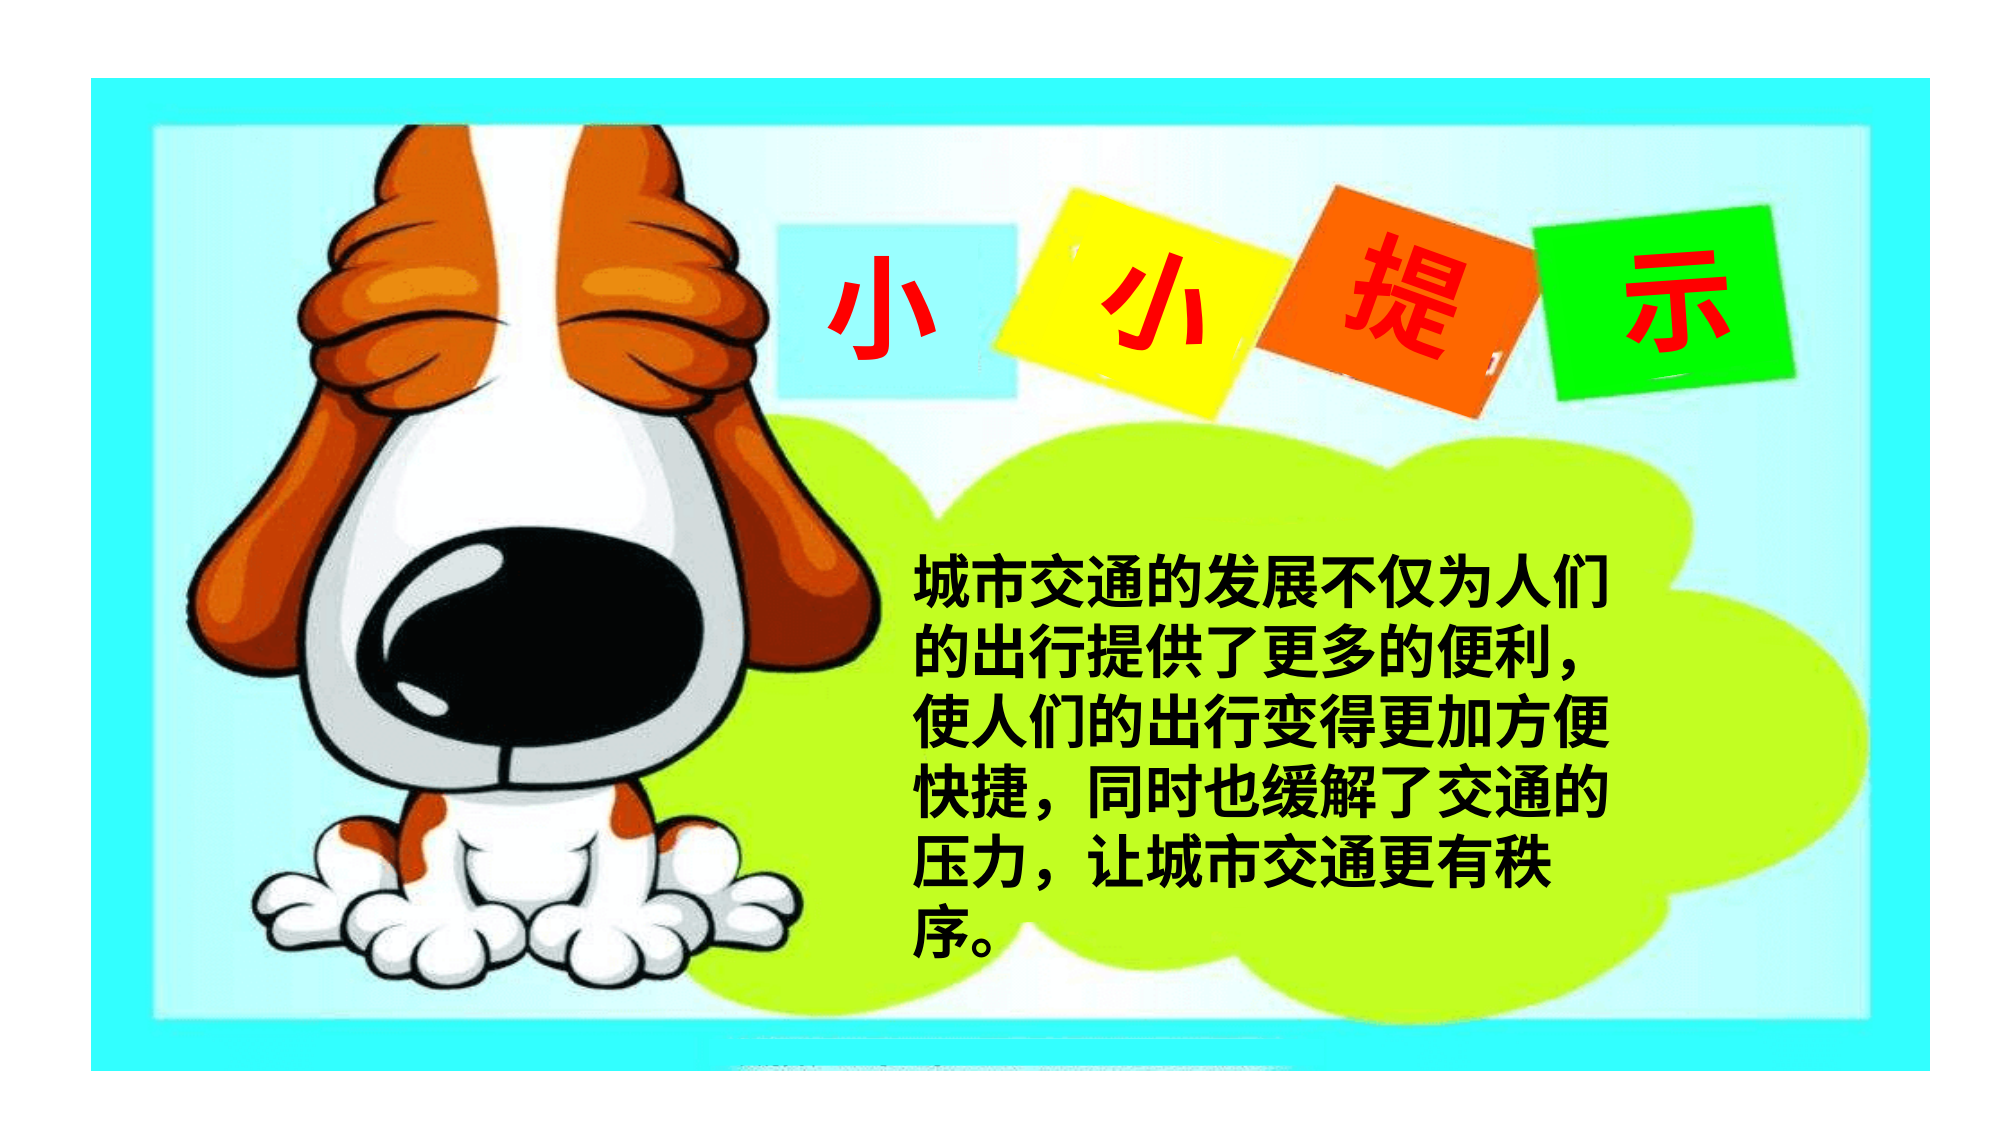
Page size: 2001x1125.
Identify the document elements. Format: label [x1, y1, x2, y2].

text_box [91, 78, 1930, 1071]
